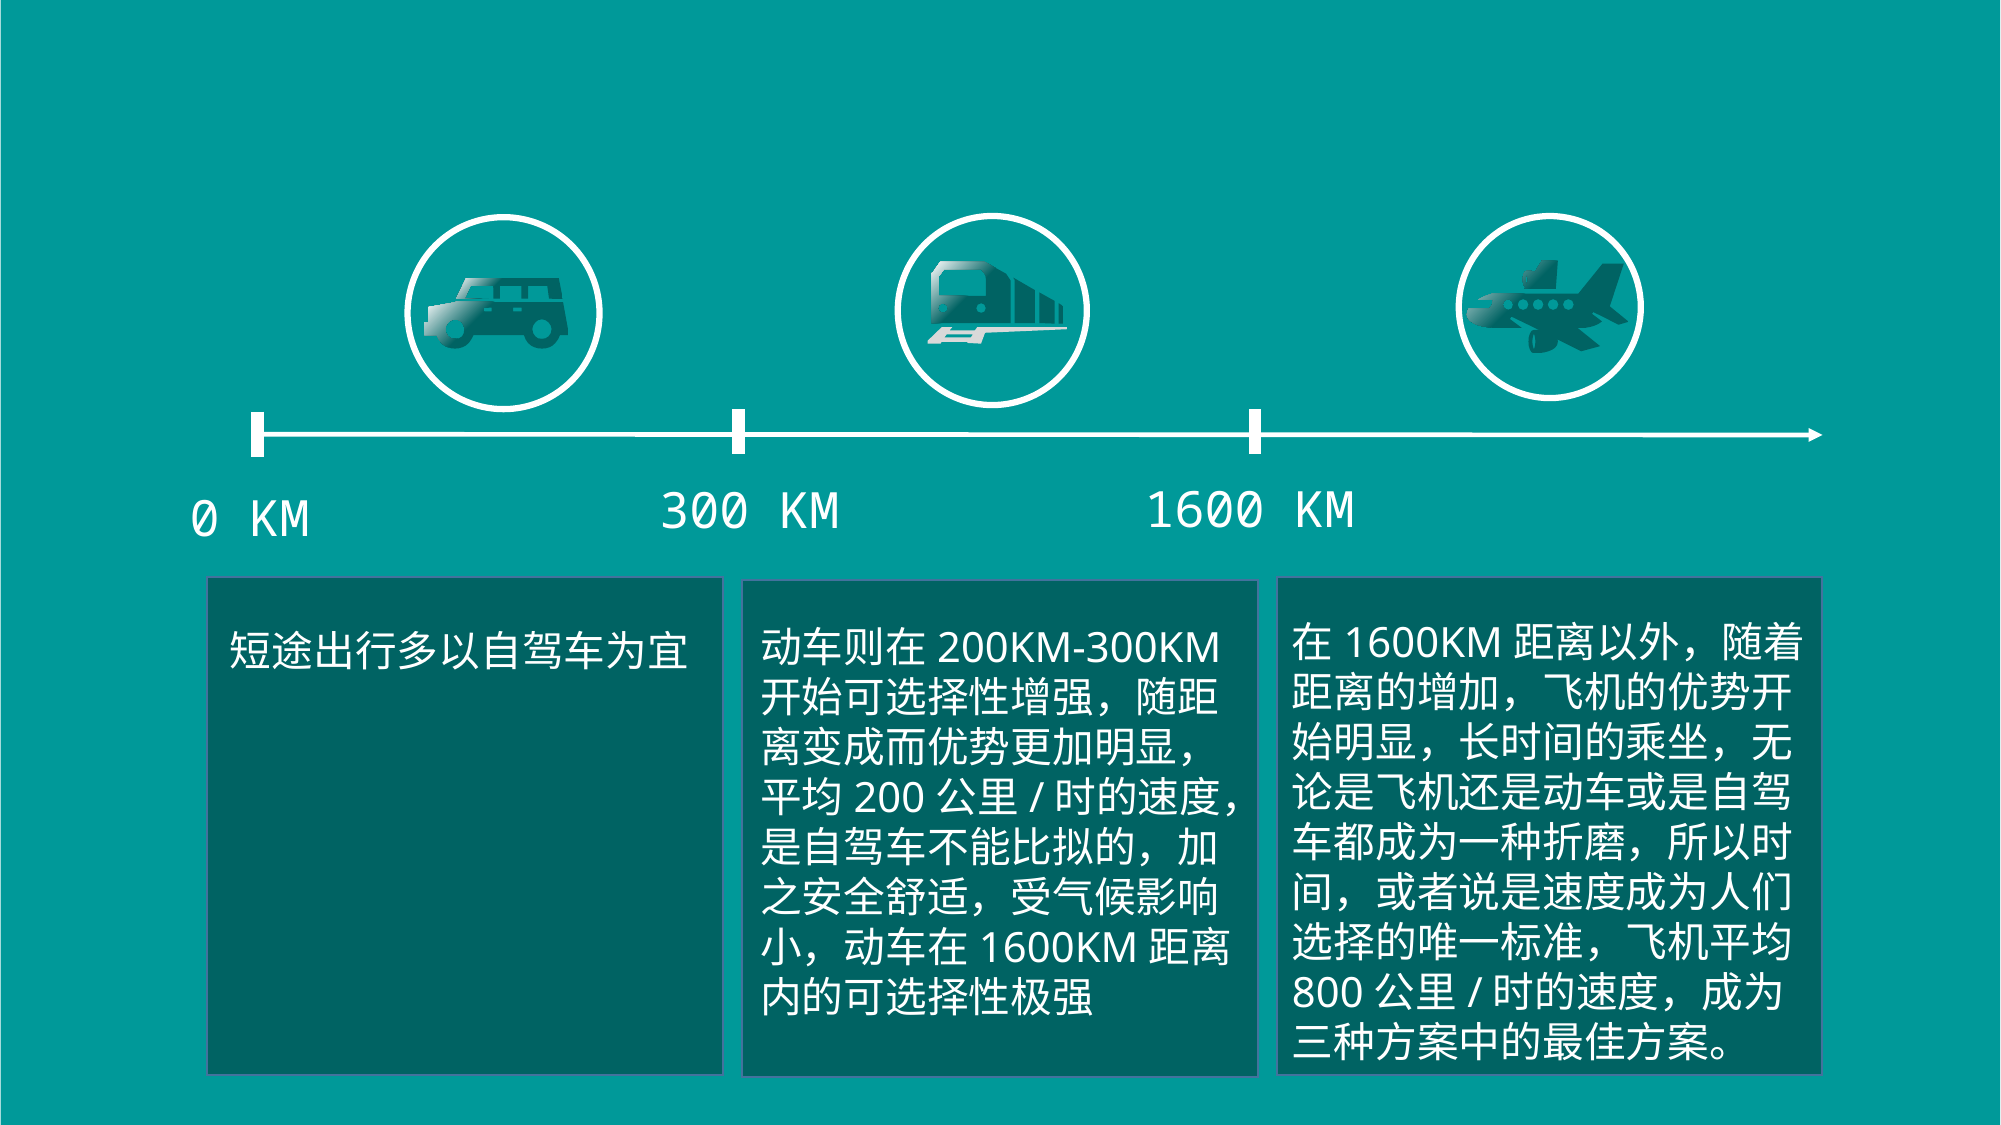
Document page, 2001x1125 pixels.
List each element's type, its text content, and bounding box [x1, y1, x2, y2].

text_box [206, 576, 724, 1076]
text_box [741, 579, 1259, 617]
text_box 0 KM [174, 479, 341, 554]
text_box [1458, 215, 1641, 399]
text_box [1276, 576, 1823, 1076]
text_box [741, 683, 1259, 1078]
text_box 1600 KM [1129, 469, 1380, 545]
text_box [407, 217, 600, 410]
text_box 动车则在200KM-300KM开始可选择性增强，随距离变成而优势更加明显，平均200公里/时的速度，是自驾车不能比拟的，加之安全舒适，受气候影响小，动车在1600KM距离内的可选择性极强 [745, 613, 1259, 1029]
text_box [897, 215, 1087, 406]
text_box 在1600KM距离以外，随着距离的增加，飞机的优势开始明显，长时间的乘坐，无论是飞机还是动车或是自驾车都成为一种折磨，所以时间，或者说是速度成为人们选择的唯一标准，飞机平均800公里/时的速度，成为三种方案中的最佳方案。 [1277, 607, 1823, 1073]
text_box 300 KM [644, 471, 895, 547]
text_box 短途出行多以自驾车为宜 [215, 617, 745, 683]
